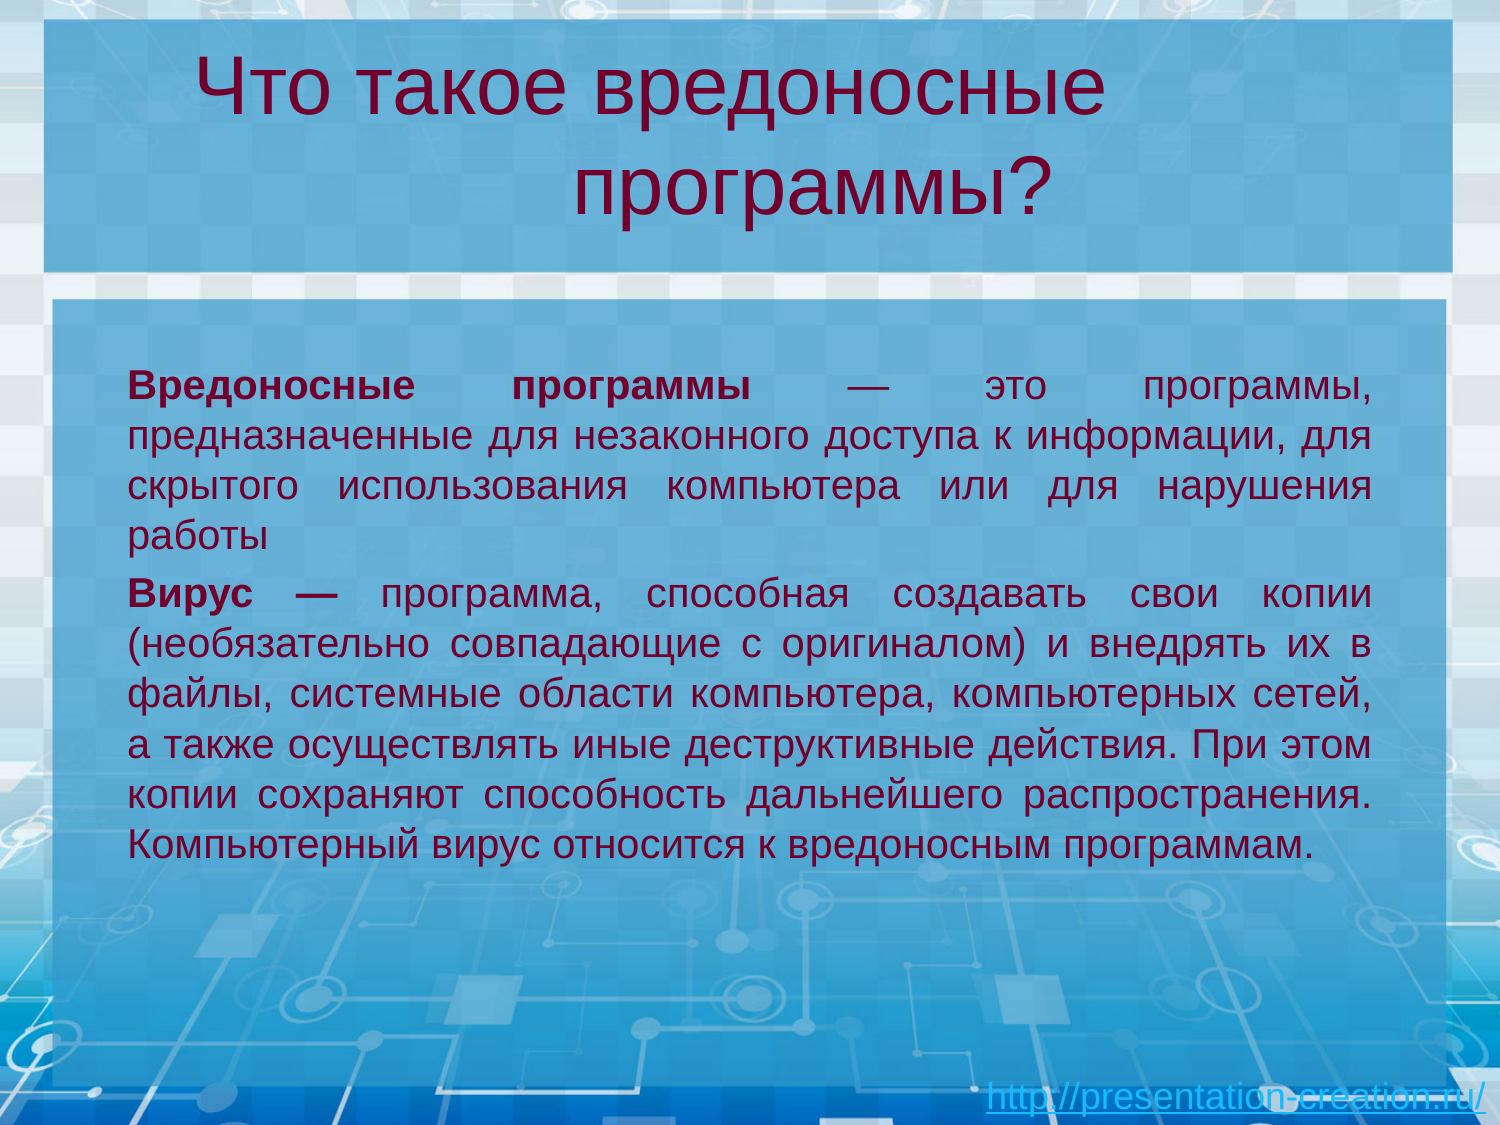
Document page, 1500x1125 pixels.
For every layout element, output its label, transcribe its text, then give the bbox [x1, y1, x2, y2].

picture [0, 0, 1500, 1125]
list Вредоносные программы — это программы, предназначенные для незаконного доступа к информации, для скрытого использования компьютера или для нарушения работы Вирус — программа, способная создавать свои копии (необязательно совпадающие с оригиналом) и внедрять их в файлы, системные области компьютера, компьютерных сетей, а также осуществлять иные деструктивные действия. При этом копии сохраняют способность дальнейшего распространения. Компьютерный вирус относится к вредоносным программам. [112, 349, 1388, 1024]
title Что такое вредоносные программы? [171, 19, 1317, 244]
